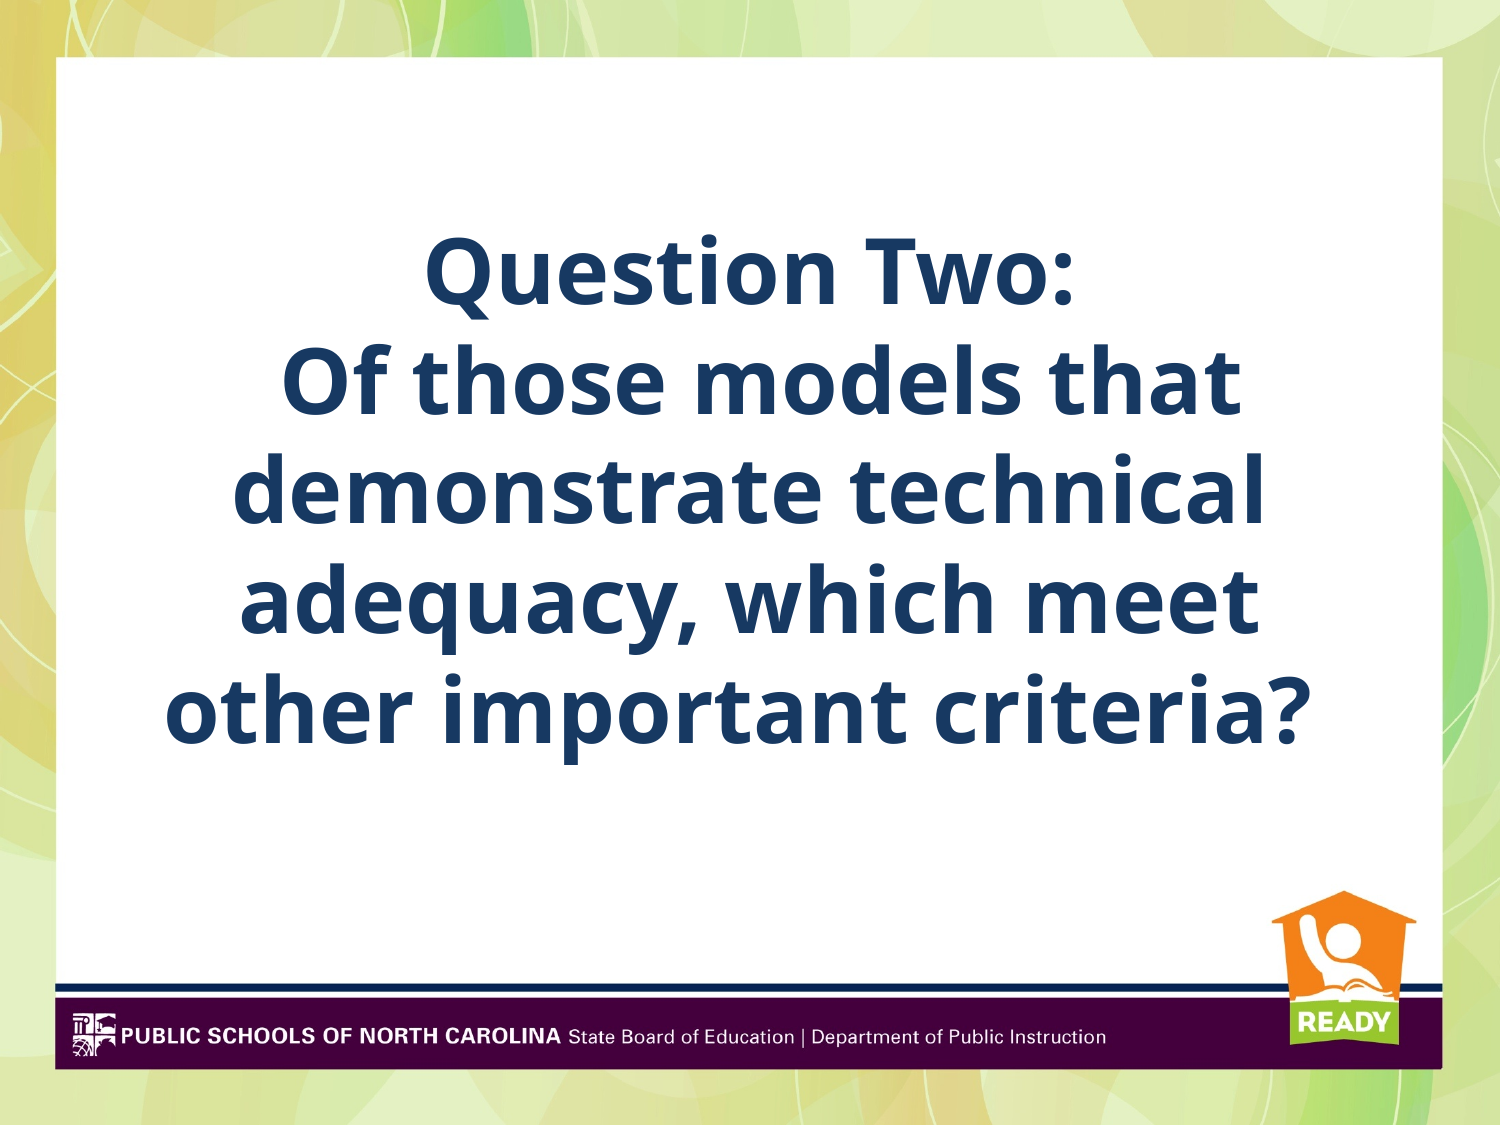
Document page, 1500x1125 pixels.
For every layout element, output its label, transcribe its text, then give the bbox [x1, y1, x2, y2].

title . Question Two: Of those models that demonstrate technical adequacy, which meet other important criteria? [87, 87, 1413, 338]
picture [0, 0, 1500, 1125]
